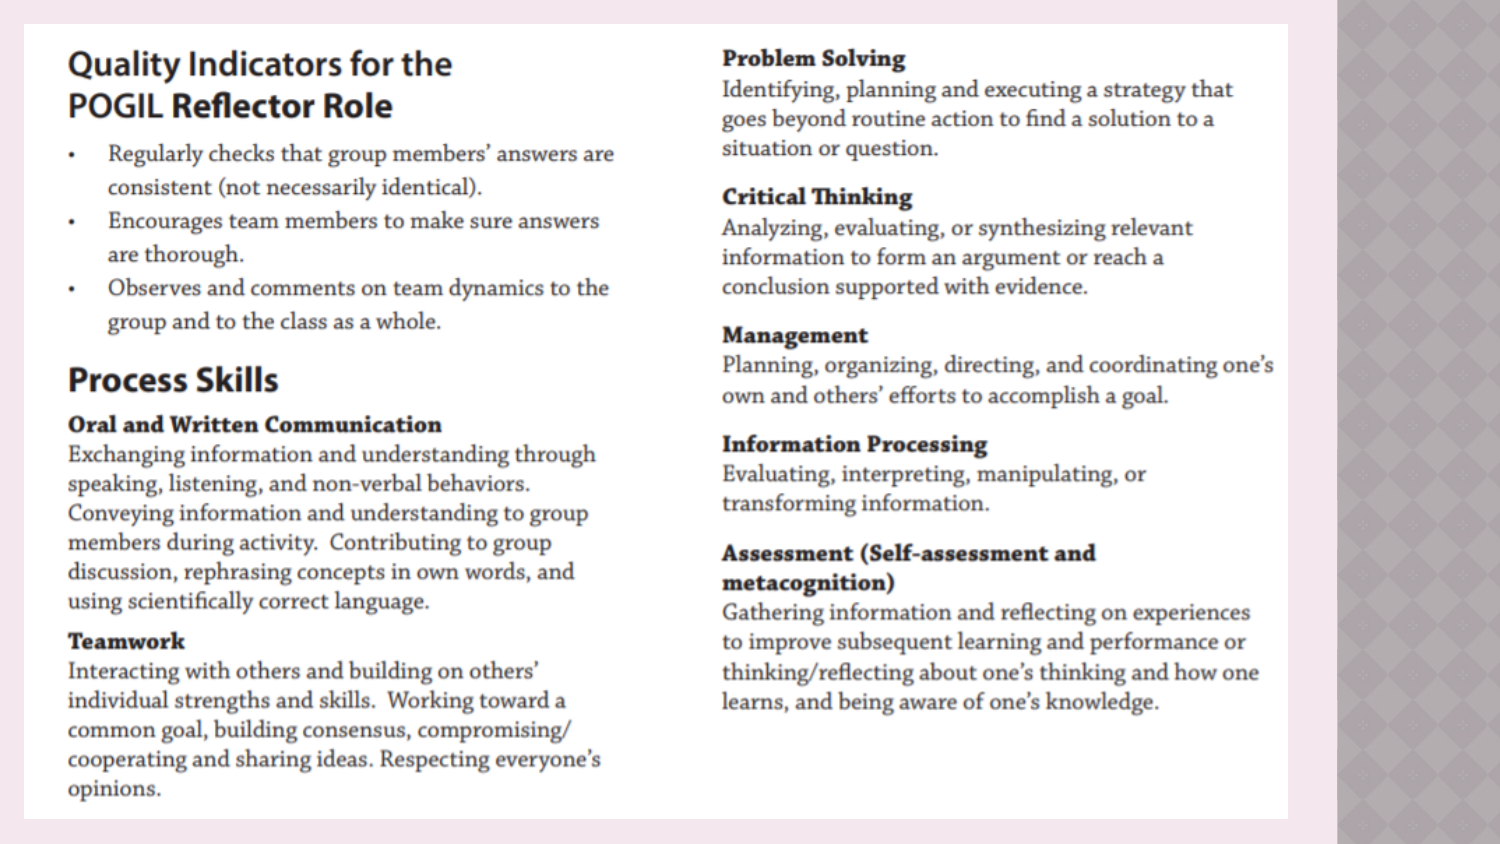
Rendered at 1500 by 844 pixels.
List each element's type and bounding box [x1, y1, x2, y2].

picture [24, 24, 1288, 819]
